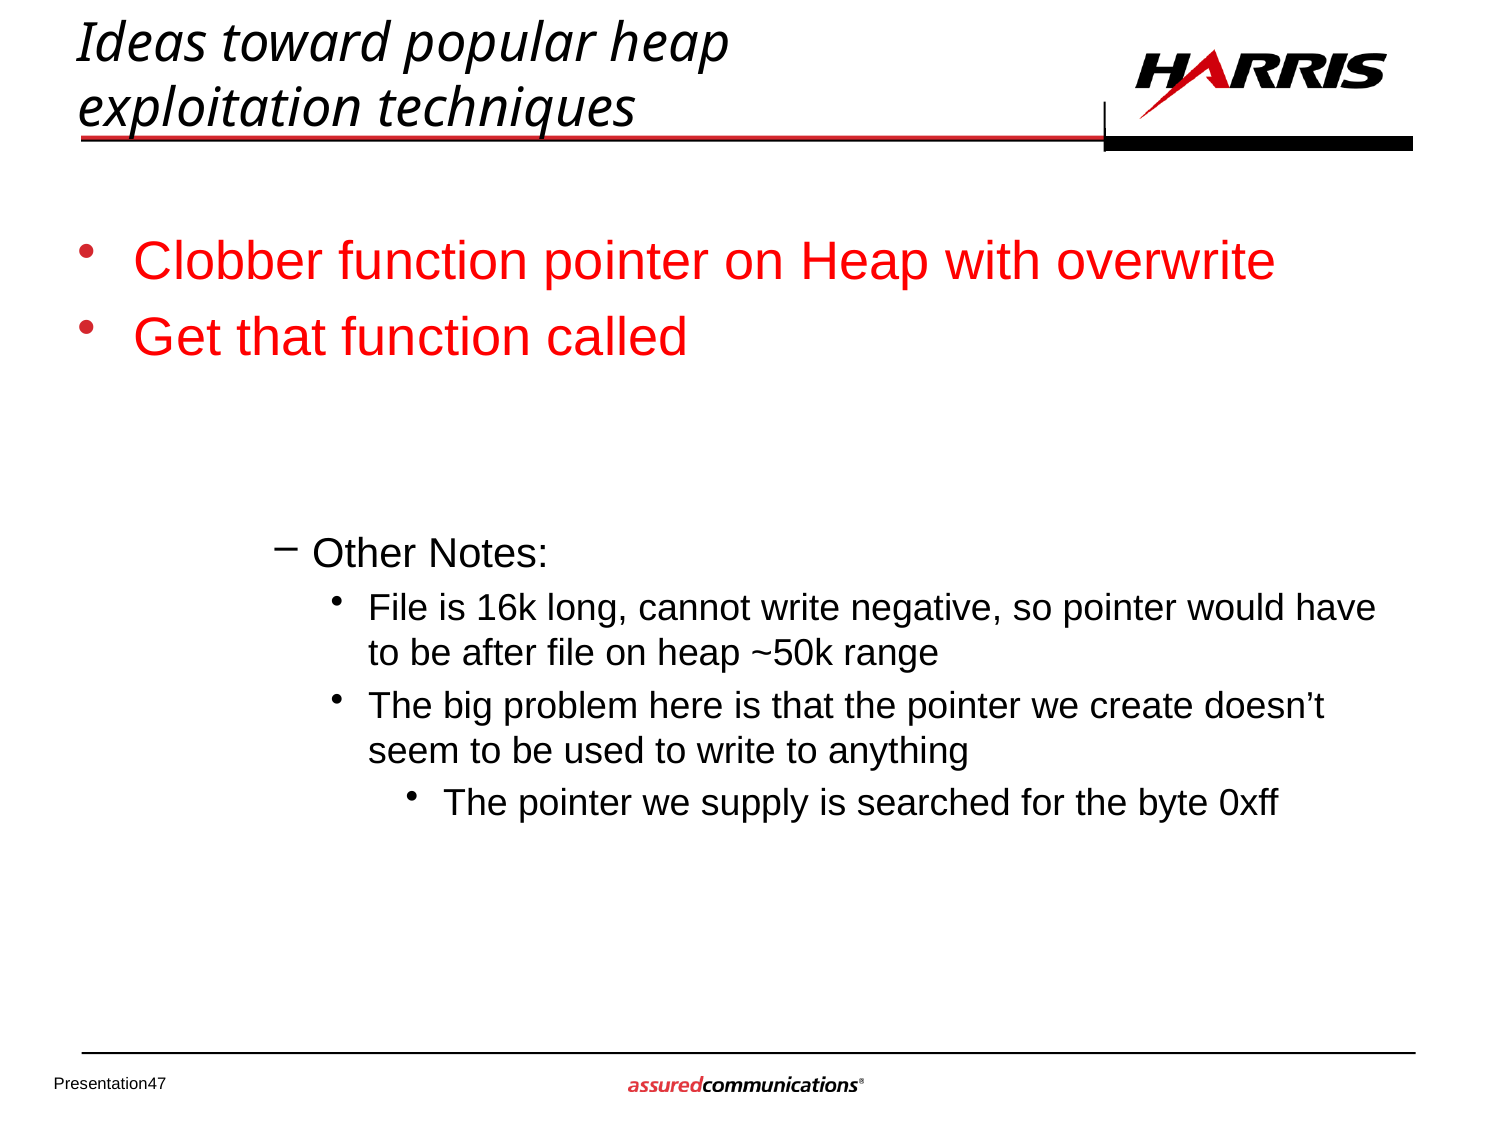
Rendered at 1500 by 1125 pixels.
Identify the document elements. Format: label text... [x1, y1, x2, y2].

list Clobber function pointer on Heap with overwrite Get that function called Other Notes: File is 16k long, cannot write negative, so pointer would have to be after file on heap ~50k range The big problem here is that the pointer we create doesn’t seem to be used to write to anything The pointer we supply is searched for the byte 0xff [62, 217, 1429, 1063]
title Ideas toward popular heap exploitation techniques [62, 27, 951, 117]
picture [1135, 49, 1387, 119]
picture [628, 1076, 864, 1092]
